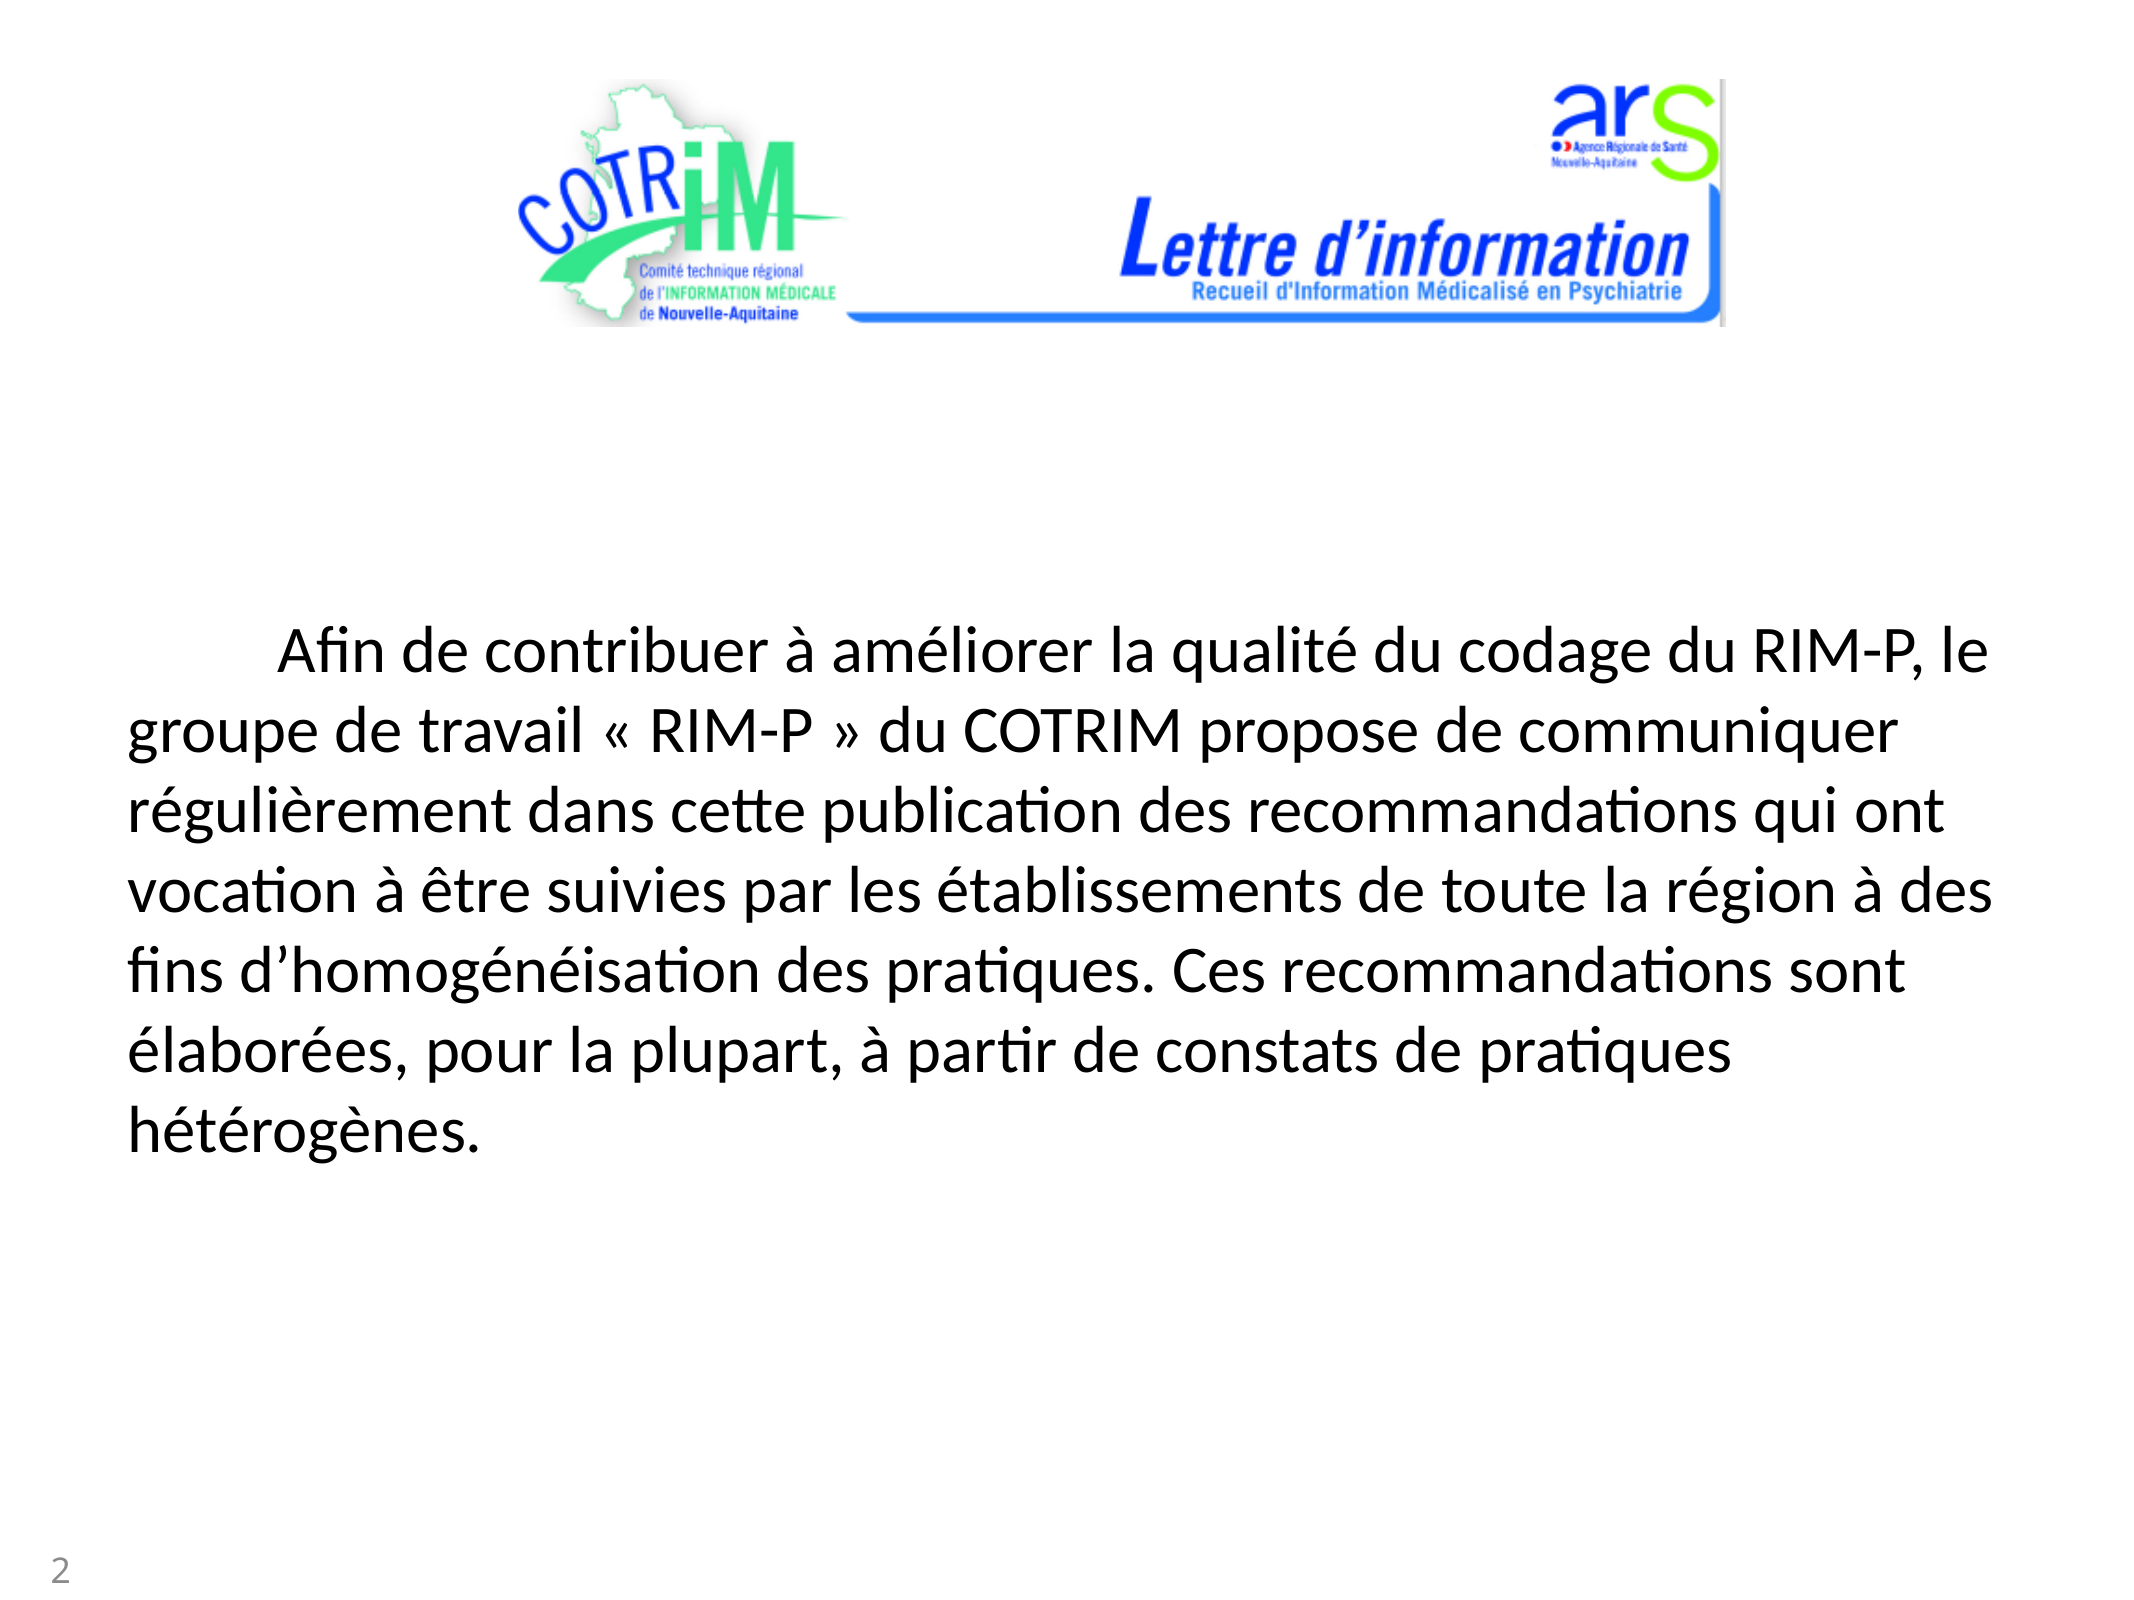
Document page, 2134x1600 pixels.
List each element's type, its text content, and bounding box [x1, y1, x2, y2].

slide_number 2 [17, 1541, 93, 1600]
picture [518, 79, 1726, 327]
list Afin de contribuer à améliorer la qualité du codage du RIM-P, le groupe de travail « RIM-P » du COTRIM propose de communiquer régulièrement dans cette publication des recommandations qui ont vocation à être suivies par les établissements de toute la région à des fins d’homogénéisation des pratiques. Ces recommandations sont élaborées, pour la plupart, à partir de constats de pratiques hétérogènes. [106, 373, 2027, 1430]
